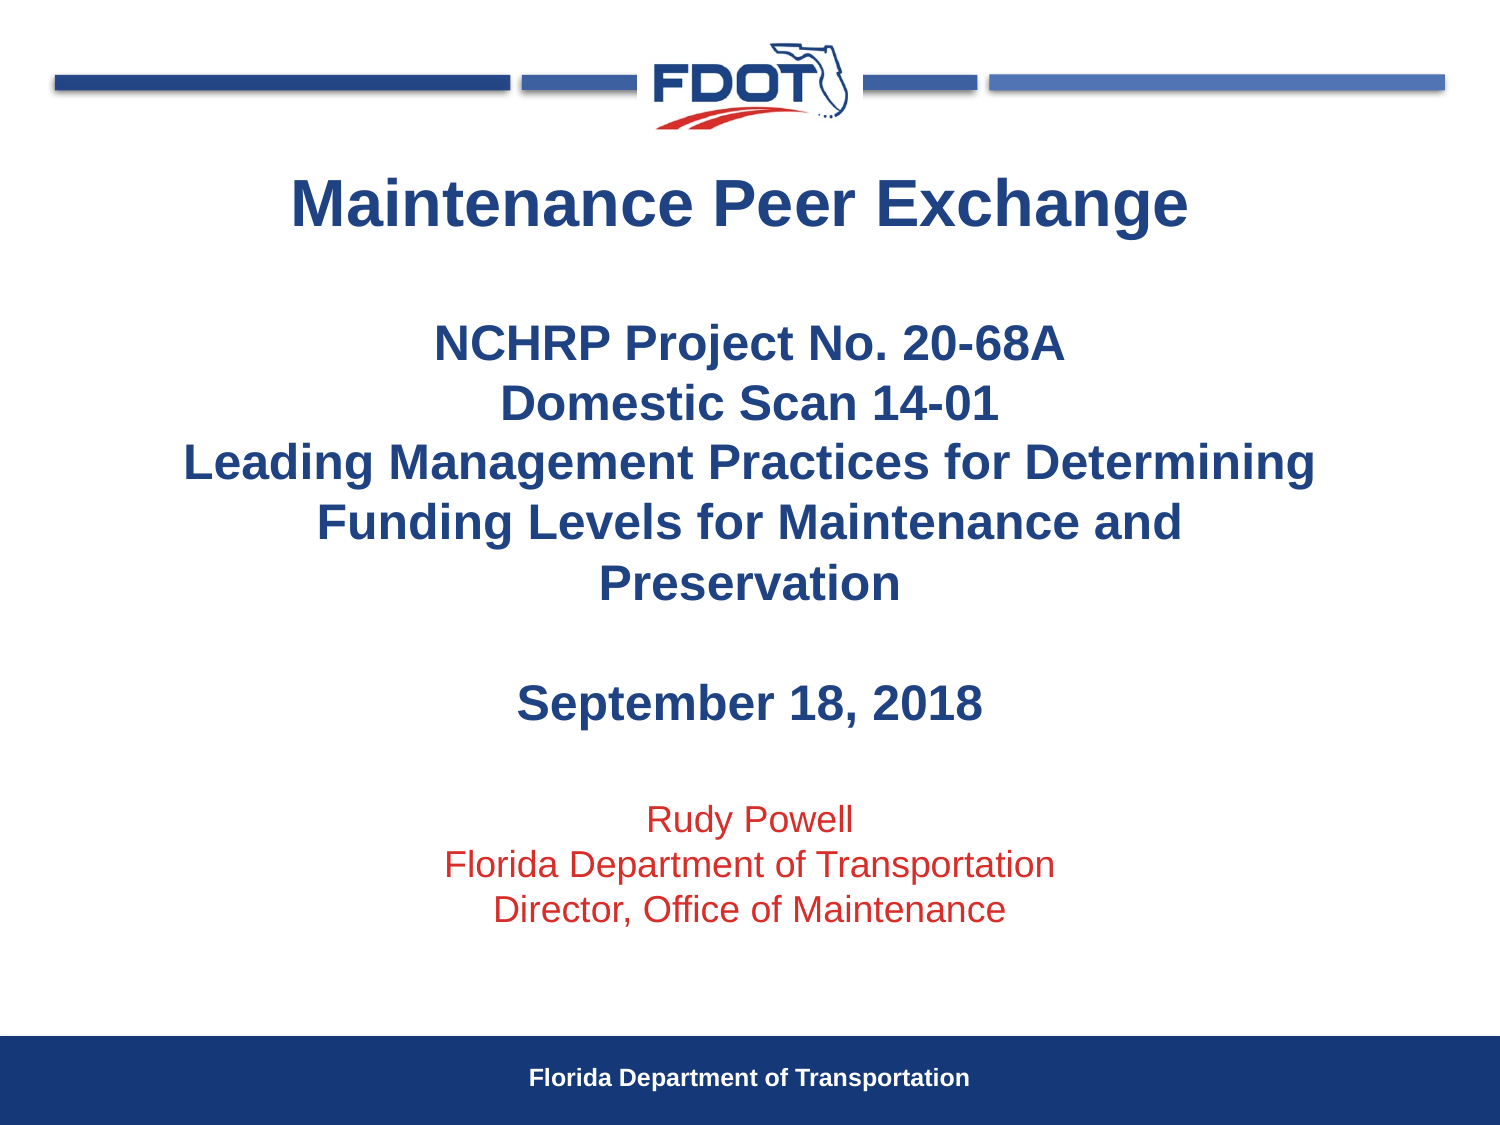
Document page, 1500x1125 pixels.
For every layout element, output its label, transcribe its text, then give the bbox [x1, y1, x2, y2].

subtitle Rudy Powell Florida Department of Transportation Director, Office of Maintenance [150, 787, 1350, 988]
picture [637, 34, 863, 137]
title Maintenance Peer Exchange NCHRP Project No. 20-68A Domestic Scan 14-01 Leading Management Practices for Determining Funding Levels for Maintenance and Preservation September 18, 2018 [150, 137, 1350, 738]
